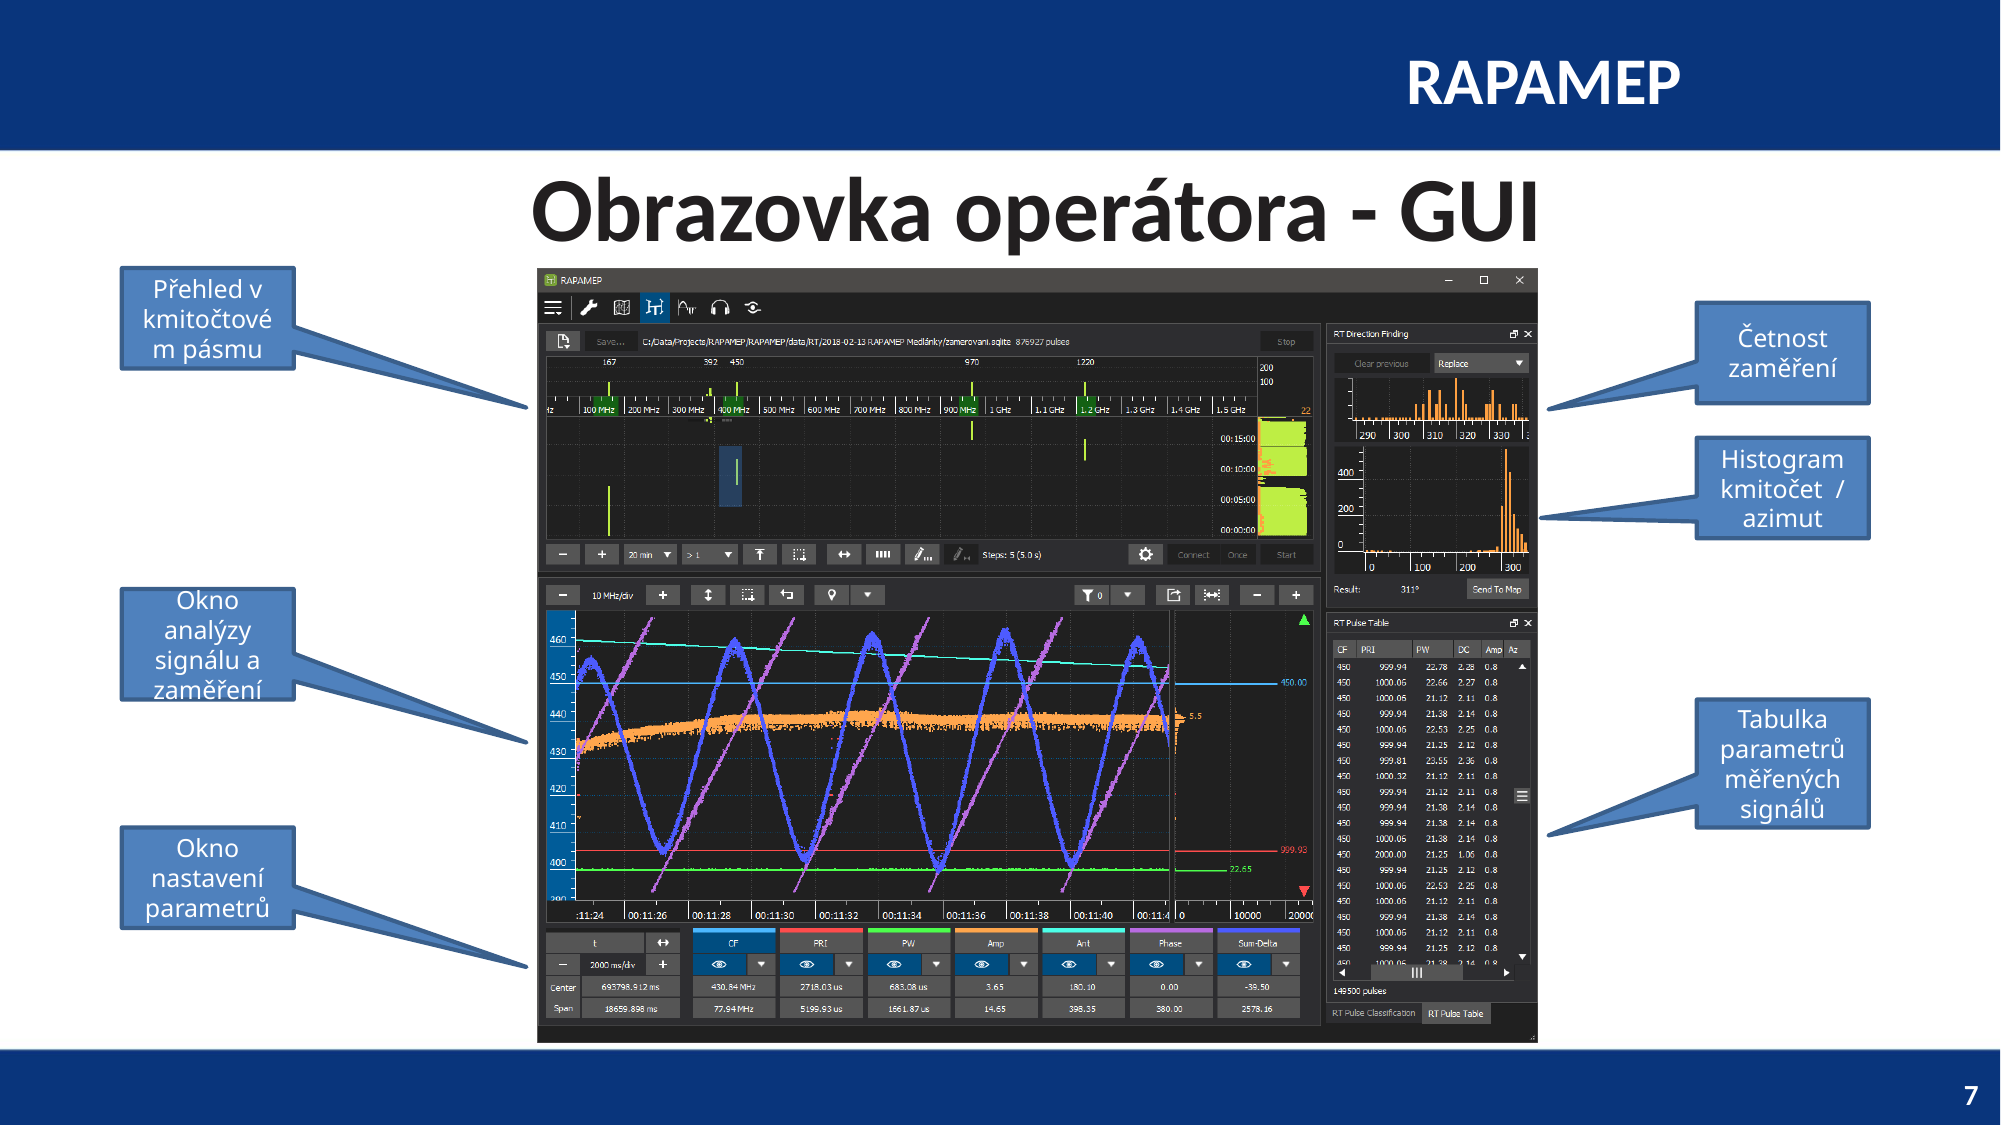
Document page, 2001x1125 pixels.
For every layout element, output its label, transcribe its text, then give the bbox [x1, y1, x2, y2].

text_box Tabulka parametrů měřených signálů [1546, 697, 1871, 838]
text_box Četnost zaměření [1546, 300, 1871, 412]
slide_number 7 [1929, 1064, 2000, 1124]
text_box Histogram kmitočet / azimut [1541, 435, 1871, 541]
text_box Obrazovka operátora - GUI [340, 141, 1735, 268]
text_box Okno nastavení parametrů [119, 825, 529, 970]
text_box Přehled v kmitočtovém pásmu [119, 265, 529, 410]
text_box RAPAMEP [574, 30, 1697, 126]
picture [0, 0, 2001, 1125]
text_box Okno analýzy signálu a zaměření [119, 586, 529, 745]
